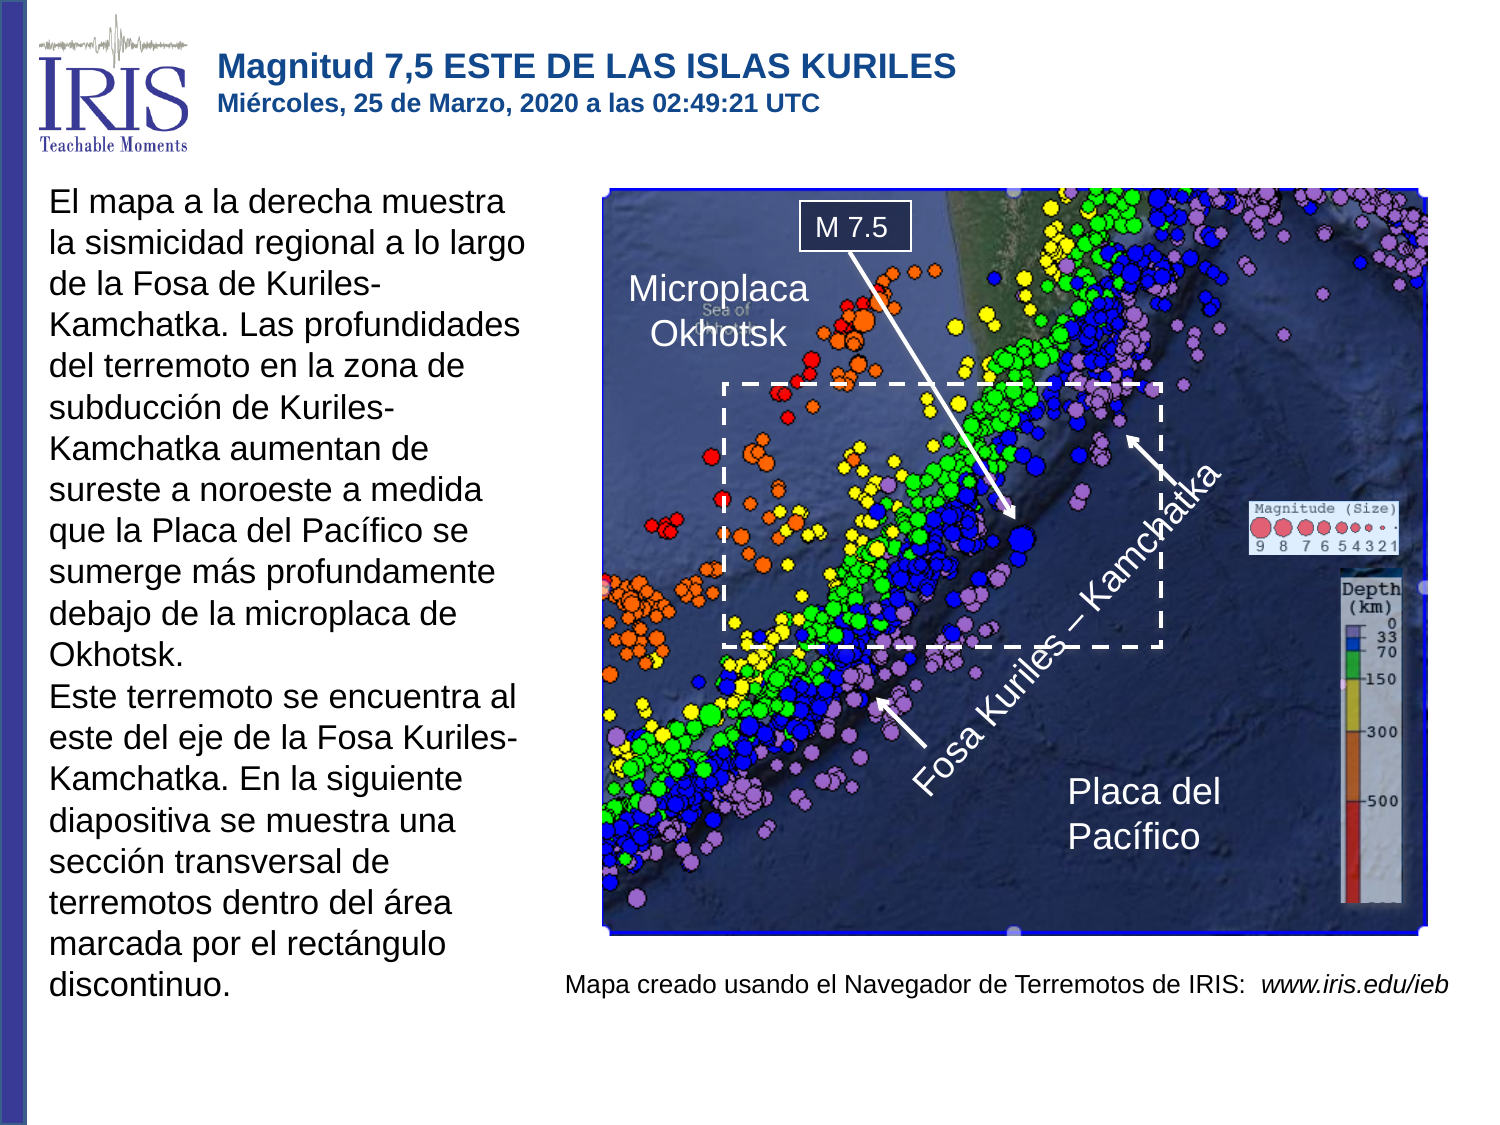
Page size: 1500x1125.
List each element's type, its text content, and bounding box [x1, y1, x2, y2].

text_box Mapa creado usando el Navegador de Terremotos de IRIS: www.iris.edu/ieb [550, 959, 1500, 1006]
picture [39, 12, 188, 165]
text_box Magnitud 7,5 ESTE DE LAS ISLAS KURILES Miércoles, 25 de Marzo, 2020 a las 02:49:21 UTC [202, 0, 1499, 125]
text_box El mapa a la derecha muestra la sismicidad regional a lo largo de la Fosa de Kuriles-Kamchatka. Las profundidades del terremoto en la zona de subducción de Kuriles-Kamchatka aumentan de sureste a noroeste a medida que la Placa del Pacífico se sumerge más profundamente debajo de la microplaca de Okhotsk. [34, 171, 550, 666]
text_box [602, 188, 1428, 937]
text_box Este terremoto se encuentra al este del eje de la Fosa Kuriles-Kamchatka. En la siguiente diapositiva se muestra una sección transversal de terremotos dentro del área marcada por el rectángulo discontinuo. [34, 666, 550, 1012]
text_box [0, 0, 27, 1125]
